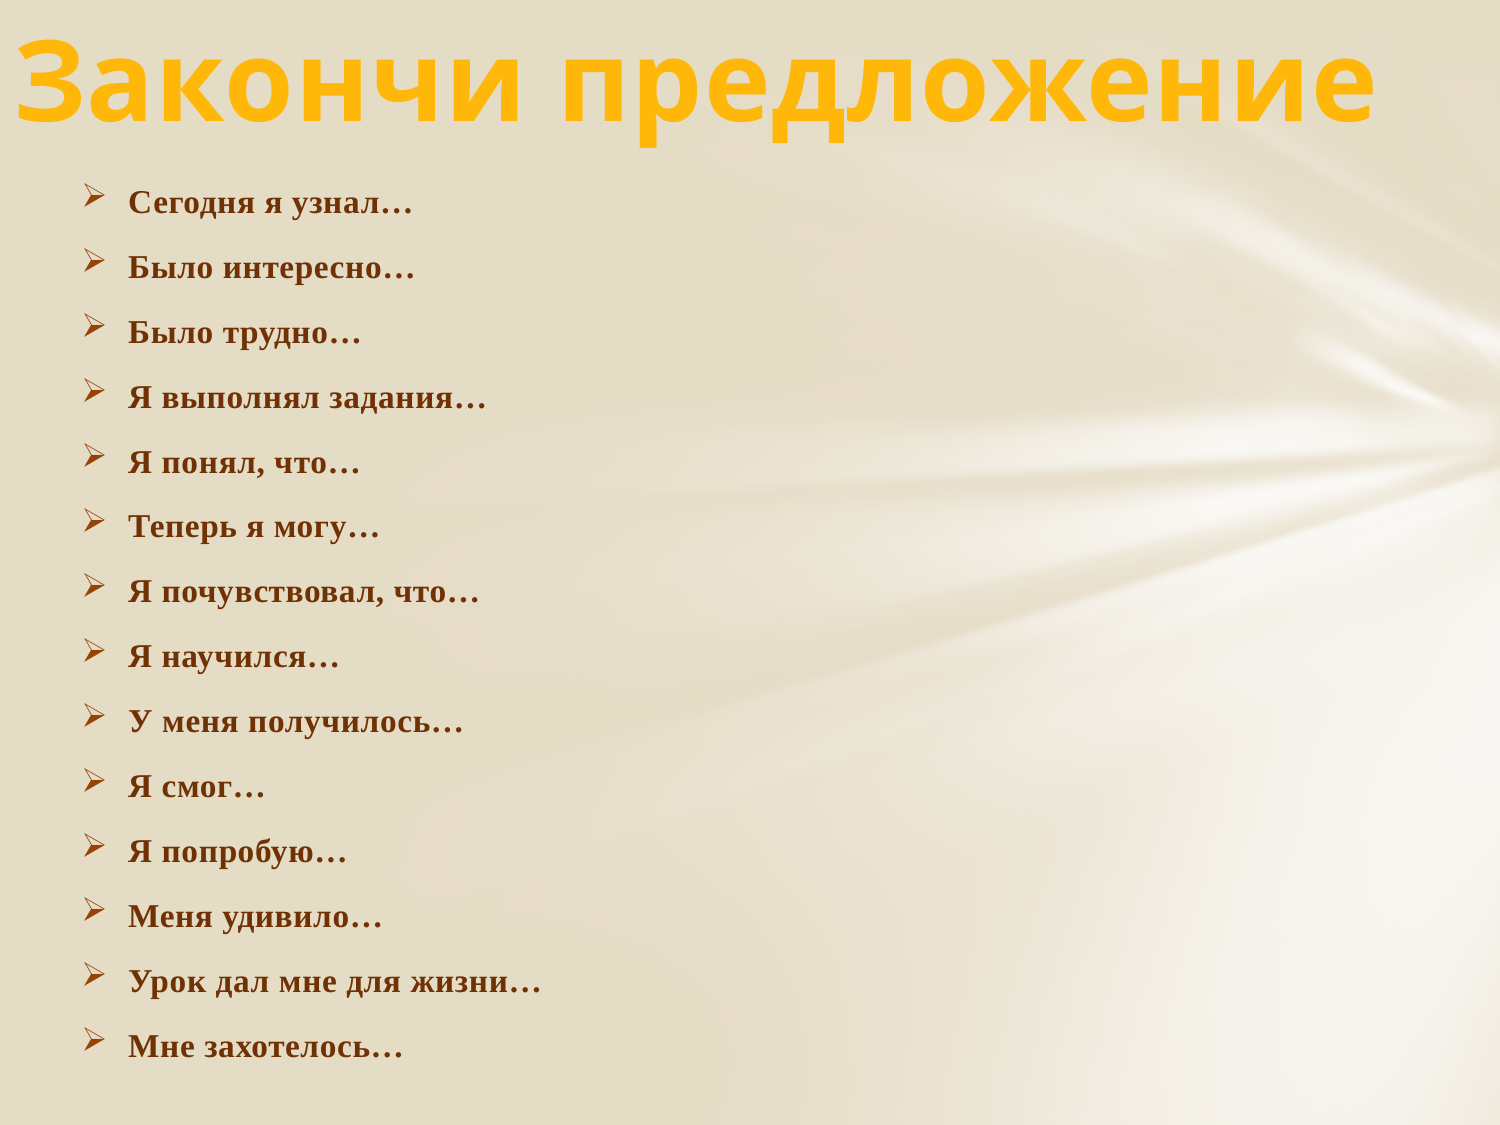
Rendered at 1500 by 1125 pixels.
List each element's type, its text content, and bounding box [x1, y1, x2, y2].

text_box Закончи предложение [0, 1, 1395, 152]
list Сегодня я узнал… Было интересно… Было трудно… Я выполнял задания… Я понял, что… Теперь я могу… Я почувствовал, что… Я научился… У меня получилось… Я смог… Я попробую… Меня удивило… Урок дал мне для жизни… Мне захотелось… [66, 172, 1327, 1027]
